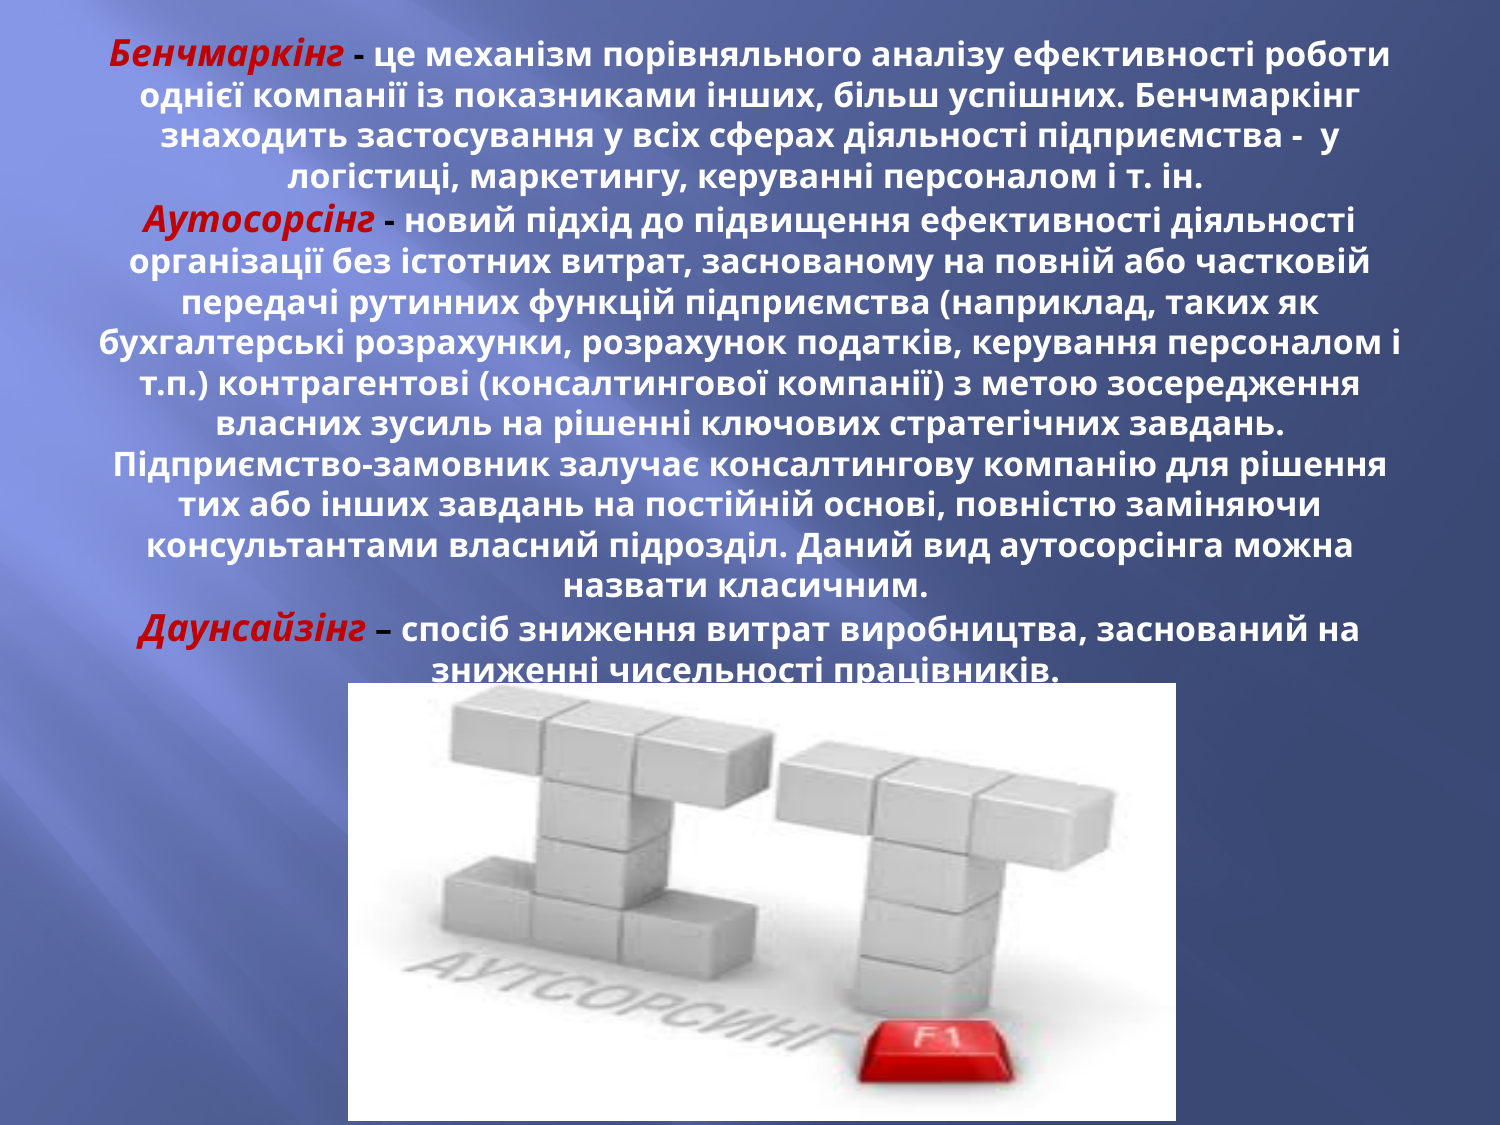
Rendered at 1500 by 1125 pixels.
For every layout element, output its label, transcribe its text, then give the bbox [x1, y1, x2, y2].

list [348, 683, 1176, 1121]
title Бенчмаркінг - це механізм порівняльного аналізу ефективності роботи однієї компанії із показниками інших, більш успішних. Бенчмаркінг знаходить застосування у всіх сферах діяльності підприємства - у логістиці, маркетингу, керуванні персоналом і т. ін. Аутосорсінг - новий підхід до підвищення ефективності діяльності організації без істотних витрат, заснованому на повній або частковій передачі рутинних функцій підприємства (наприклад, таких як бухгалтерські розрахунки, розрахунок податків, керування персоналом і т.п.) контрагентові (консалтингової компанії) з метою зосередження власних зусиль на рішенні ключових стратегічних завдань. Підприємство-замовник залучає консалтингову компанію для рішення тих або інших завдань на постійній основі, повністю заміняючи консультантами власний підрозділ. Даний вид аутосорсінга можна назвати класичним. Даунсайзінг – спосіб зниження витрат виробництва, заснований на зниженні чисельності працівників. [75, 19, 1425, 740]
